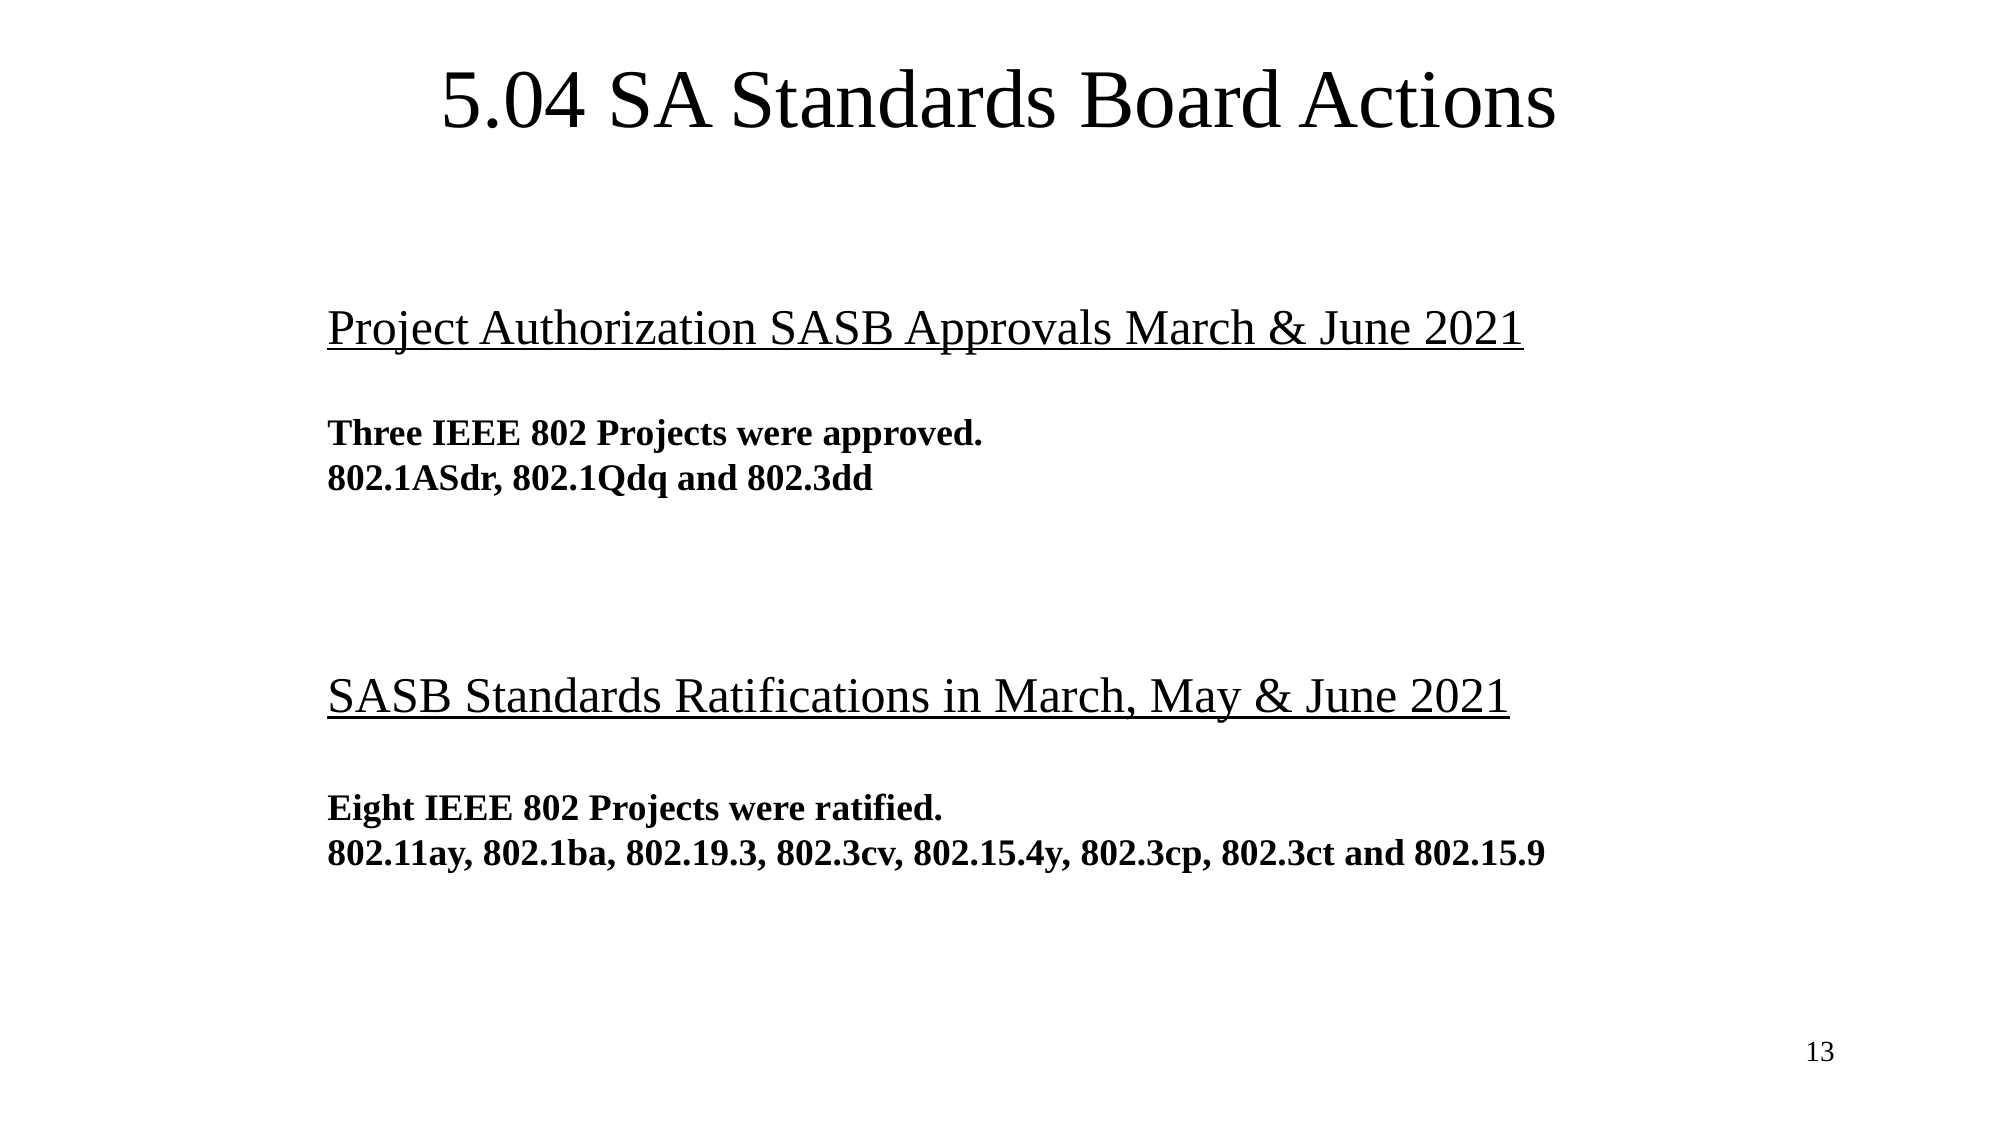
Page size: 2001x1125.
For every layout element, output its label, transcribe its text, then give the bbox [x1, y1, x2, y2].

text_box Project Authorization SASB Approvals March & June 2021 Three IEEE 802 Projects were approved. 802.1ASdr, 802.1Qdq and 802.3dd SASB Standards Ratifications in March, May & June 2021 Eight IEEE 802 Projects were ratified. 802.11ay, 802.1ba, 802.19.3, 802.3cv, 802.15.4y, 802.3cp, 802.3ct and 802.15.9 [312, 287, 1725, 881]
slide_number 13 [1433, 1024, 1851, 1101]
title 5.04 SA Standards Board Actions [249, 0, 1751, 188]
